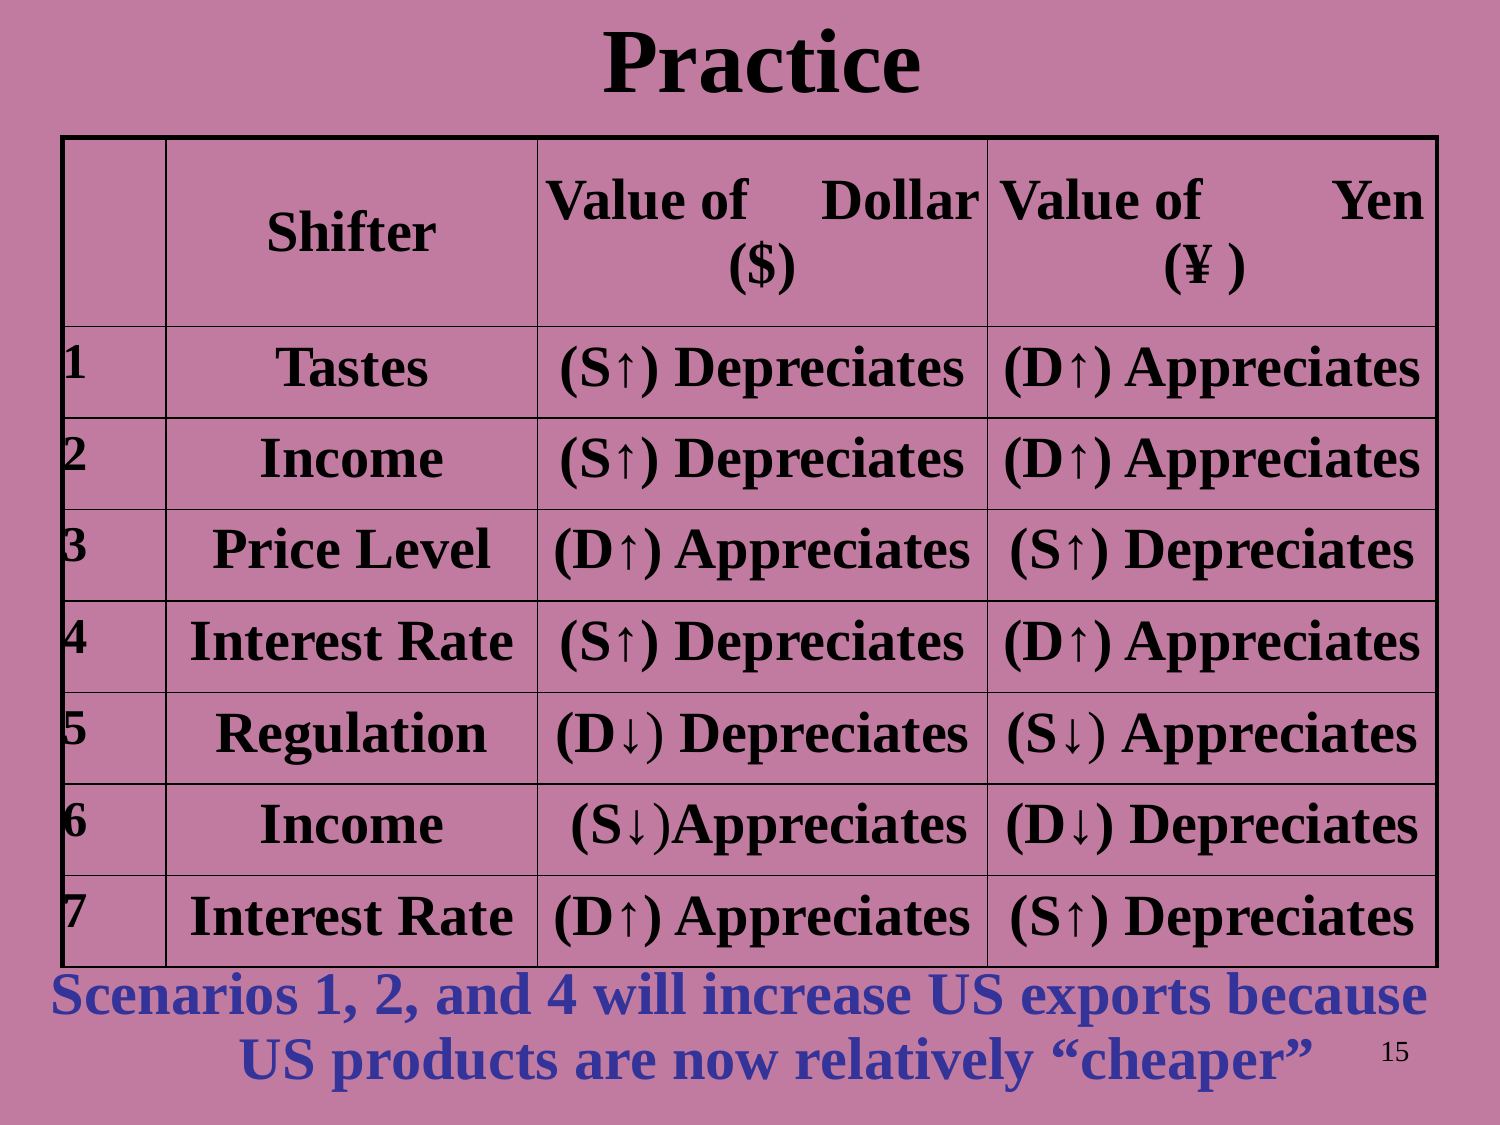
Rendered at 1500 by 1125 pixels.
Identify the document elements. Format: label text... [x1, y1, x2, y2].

title Practice [125, 0, 1400, 135]
table_cell 6 [65, 785, 165, 875]
table_cell (S↑) Depreciates [988, 876, 1435, 954]
table_cell (S↑) Depreciates [988, 510, 1435, 600]
table_header [65, 140, 165, 326]
table_header Value of Yen (¥ ) [988, 140, 1435, 326]
table_cell (D↑) Appreciates [988, 419, 1435, 509]
table_cell (S↓) Appreciates [988, 693, 1435, 783]
text_box Scenarios 1, 2, and 4 will increase US exports because US products are now relatively “cheaper” [0, 954, 1481, 1100]
table_cell 5 [65, 693, 165, 783]
table_cell (S↑) Depreciates [538, 327, 987, 417]
table_cell (D↑) Appreciates [538, 510, 987, 600]
table_cell 7 [65, 876, 165, 954]
table_cell 1 [65, 327, 165, 417]
table_cell Regulation [167, 693, 537, 783]
table_cell Income [167, 785, 537, 875]
table_cell (S↑) Depreciates [538, 602, 987, 692]
table_cell 3 [65, 510, 165, 600]
table_cell (D↓) Depreciates [988, 785, 1435, 875]
table_cell Tastes [167, 327, 537, 417]
table_cell (D↓) Depreciates [538, 693, 987, 783]
table_cell (S↑) Depreciates [538, 419, 987, 509]
table_header Value of Dollar ($) [538, 140, 987, 326]
table_cell Interest Rate [167, 602, 537, 692]
table_cell Price Level [167, 510, 537, 600]
table_cell (S↓)Appreciates [538, 785, 987, 875]
table_cell Interest Rate [167, 876, 537, 954]
table_header Shifter [167, 140, 537, 326]
table_cell Income [167, 419, 537, 509]
table_cell 4 [65, 602, 165, 692]
table_cell (D↑) Appreciates [538, 876, 987, 954]
table_cell (D↑) Appreciates [988, 602, 1435, 692]
table_cell (D↑) Appreciates [988, 327, 1435, 417]
table_cell 2 [65, 419, 165, 509]
